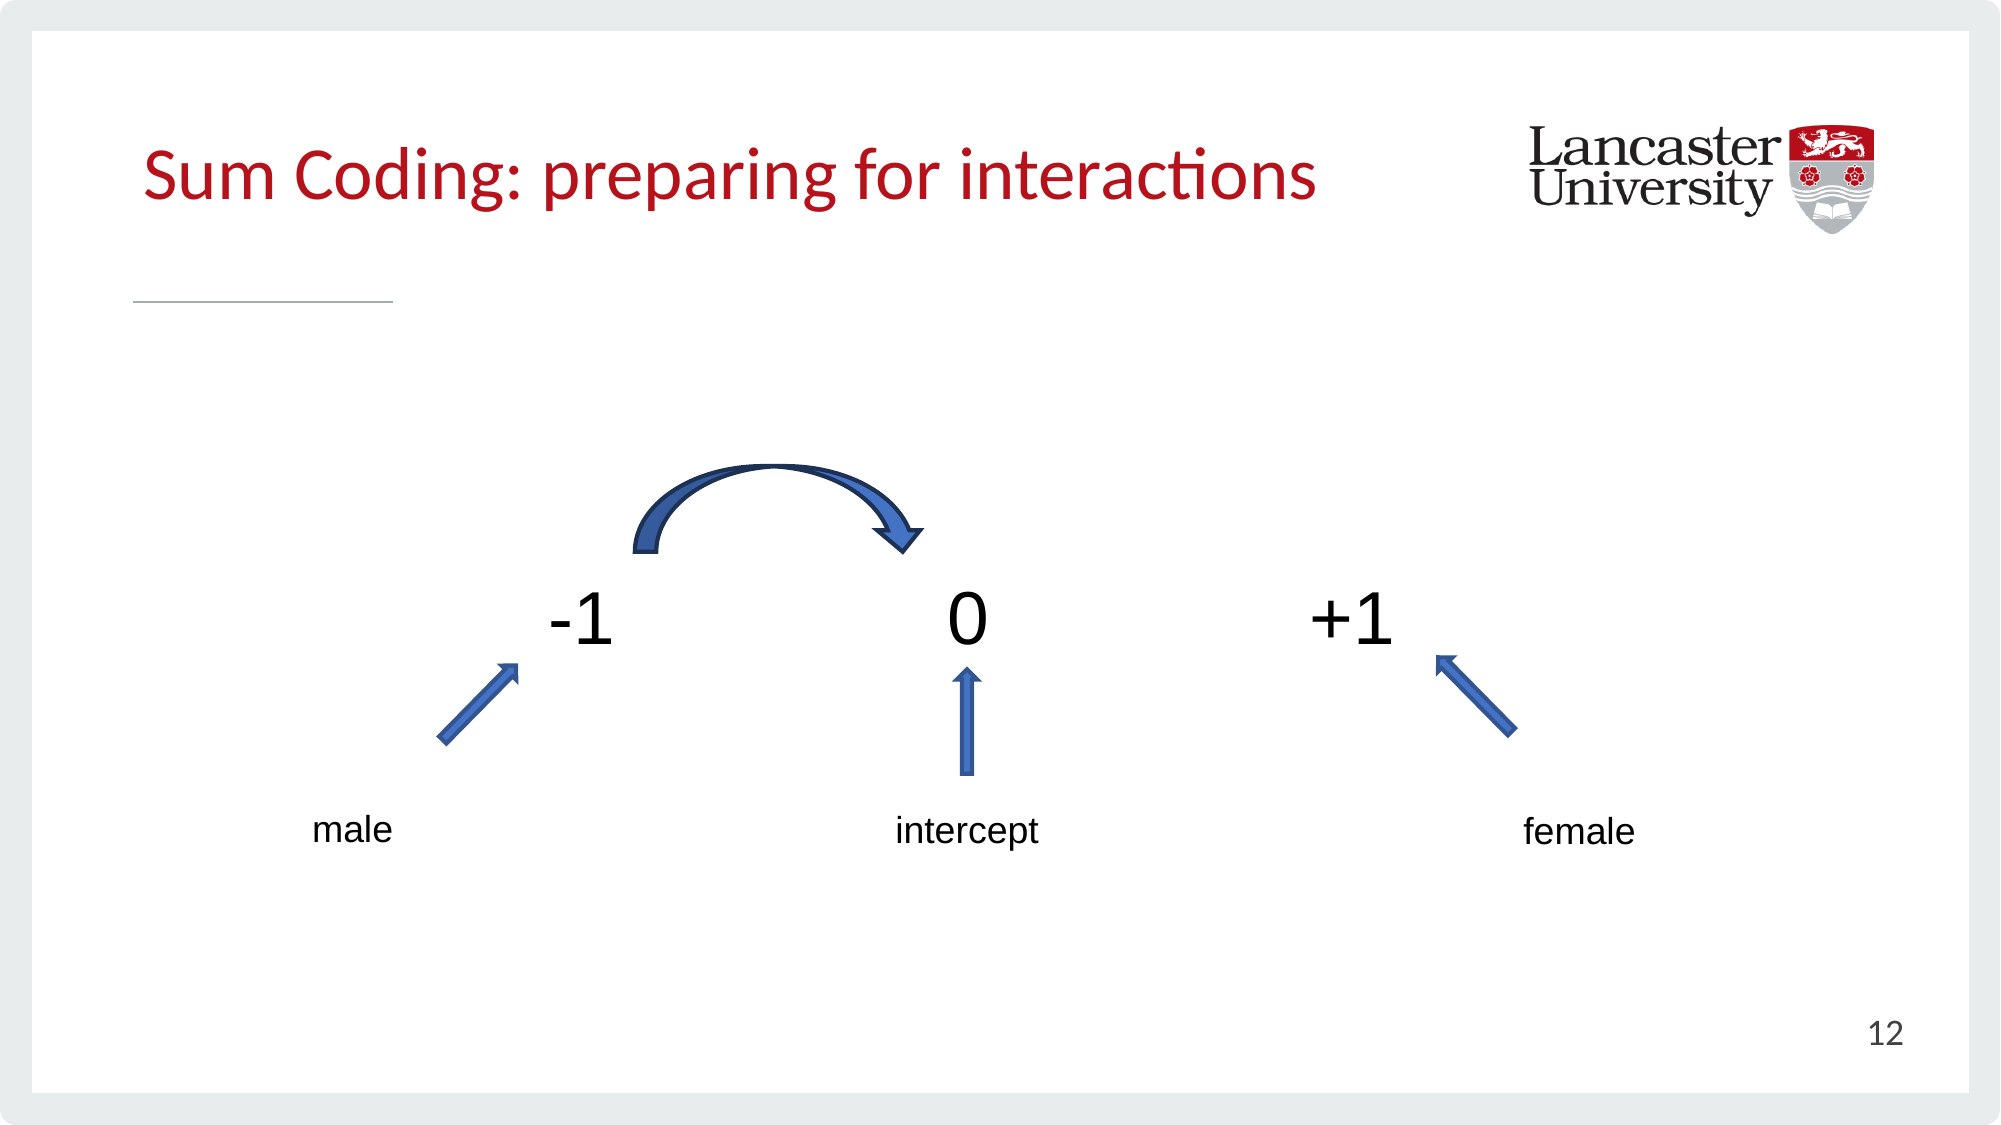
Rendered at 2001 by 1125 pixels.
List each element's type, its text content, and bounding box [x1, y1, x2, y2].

text_box intercept [831, 799, 1103, 859]
text_box [436, 663, 519, 747]
text_box [951, 666, 983, 776]
title Sum Coding: preparing for interactions [128, 78, 1448, 279]
text_box [632, 463, 925, 555]
text_box [1435, 655, 1519, 739]
text_box -1 0 +1 [391, 562, 1554, 668]
text_box male [297, 798, 569, 858]
text_box female [1378, 799, 1651, 860]
slide_number 12 [1468, 1001, 1919, 1061]
